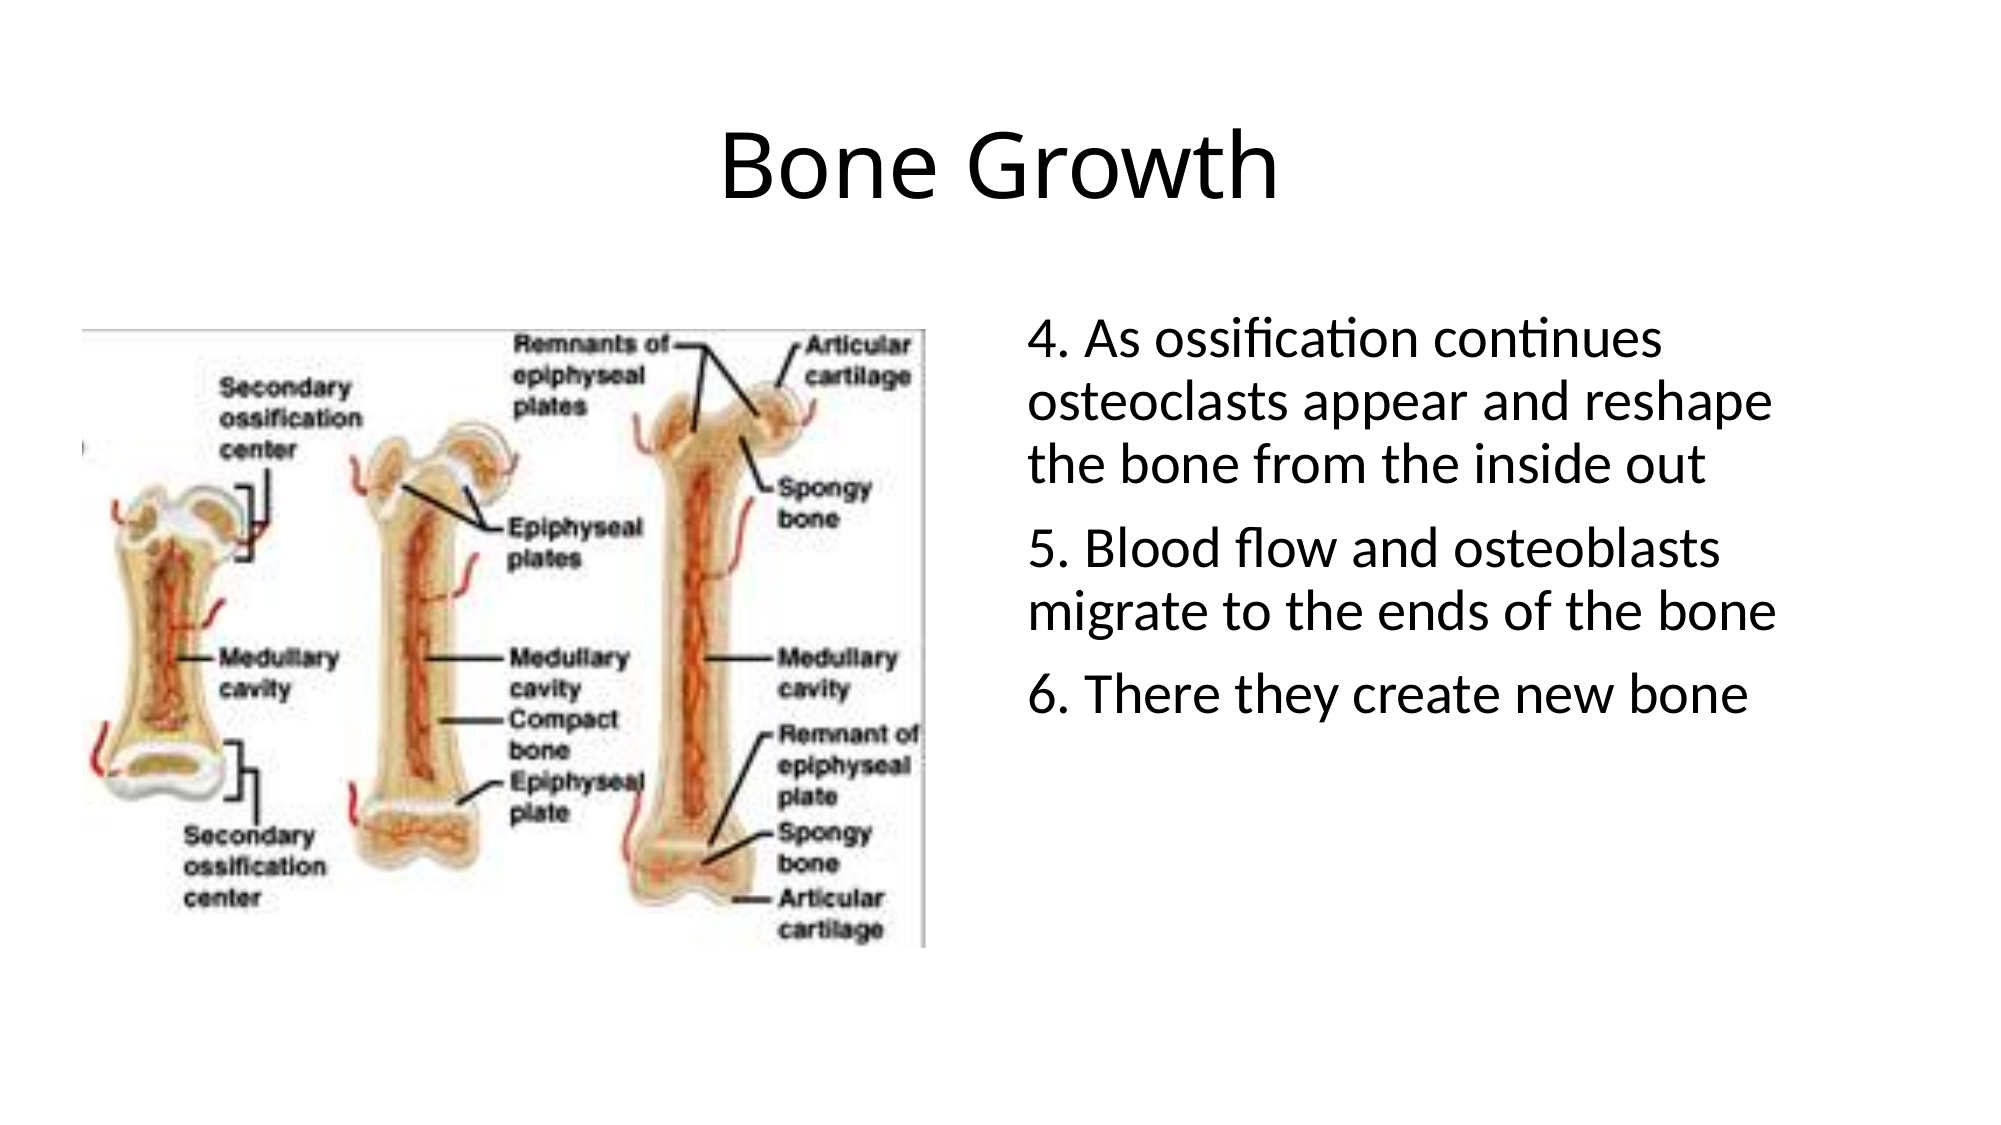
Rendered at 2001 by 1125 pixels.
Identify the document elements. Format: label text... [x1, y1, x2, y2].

title Bone Growth [137, 59, 1863, 278]
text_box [49, 329, 926, 978]
list 4. As ossification continues osteoclasts appear and reshape the bone from the inside out 5. Blood flow and osteoblasts migrate to the ends of the bone 6. There they create new bone [1012, 299, 1863, 1014]
